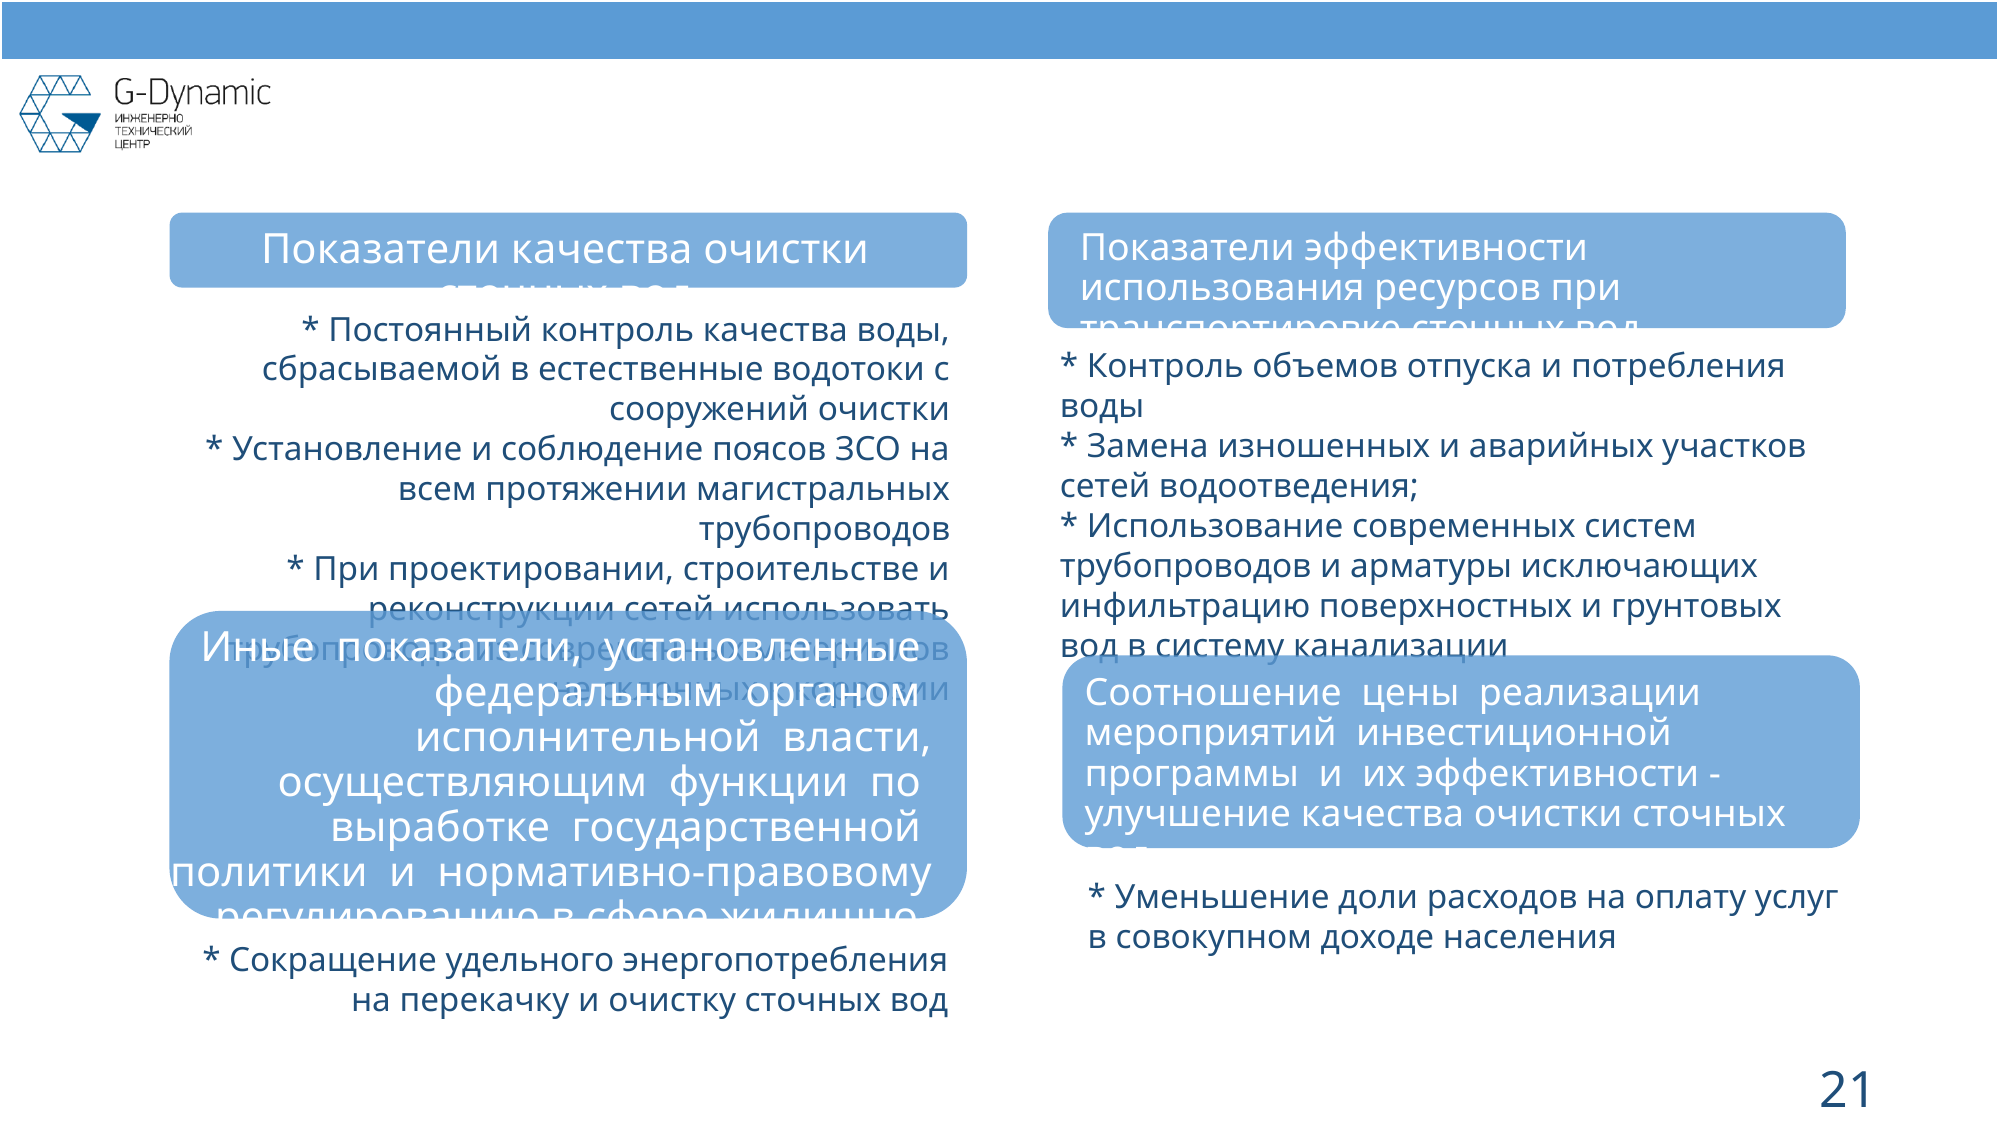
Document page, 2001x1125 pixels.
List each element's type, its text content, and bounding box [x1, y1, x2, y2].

table_header [2, 2, 1997, 59]
text_box [1070, 654, 1853, 665]
slide_number 21 [1541, 1024, 1892, 1125]
picture [0, 52, 292, 174]
text_box Показатели эффективности использования ресурсов при транспортировке сточных вод [989, 220, 1863, 417]
text_box Соотношение цены реализации мероприятий инвестиционной программы и их эффективности - улучшение качества очистки сточных вод [994, 665, 1868, 861]
text_box [192, 609, 944, 618]
text_box * Сокращение удельного энергопотребления на перекачку и очистку сточных вод [169, 931, 964, 1026]
text_box * Постоянный контроль качества воды, сбрасываемой в естественные водотоки с сооружений очистки * Установление и соблюдение поясов ЗСО на всем протяжении магистральных трубопроводов * При проектировании, строительстве и реконструкции сетей использовать трубопроводы из современных материалов не склонных к коррозии [170, 300, 966, 644]
text_box [169, 211, 969, 285]
text_box [168, 620, 969, 920]
text_box Иные показатели, установленные федеральным органом исполнительной власти, осуществляющим функции по выработке государственной политики и нормативно-правовому регулированию в сфере жилищно-коммунального хозяйства [73, 618, 947, 814]
text_box * Уменьшение доли расходов на оплату услуг в совокупном доходе населения [1072, 868, 1868, 963]
text_box Показатели качества очистки сточных вод [91, 220, 964, 417]
text_box [1051, 211, 1843, 220]
text_box * Контроль объемов отпуска и потребления воды * Замена изношенных и аварийных участков сетей водоотведения; * Использование современных систем трубопроводов и арматуры исключающих инфильтрацию поверхностных и грунтовых вод в систему канализации [1045, 337, 1840, 665]
